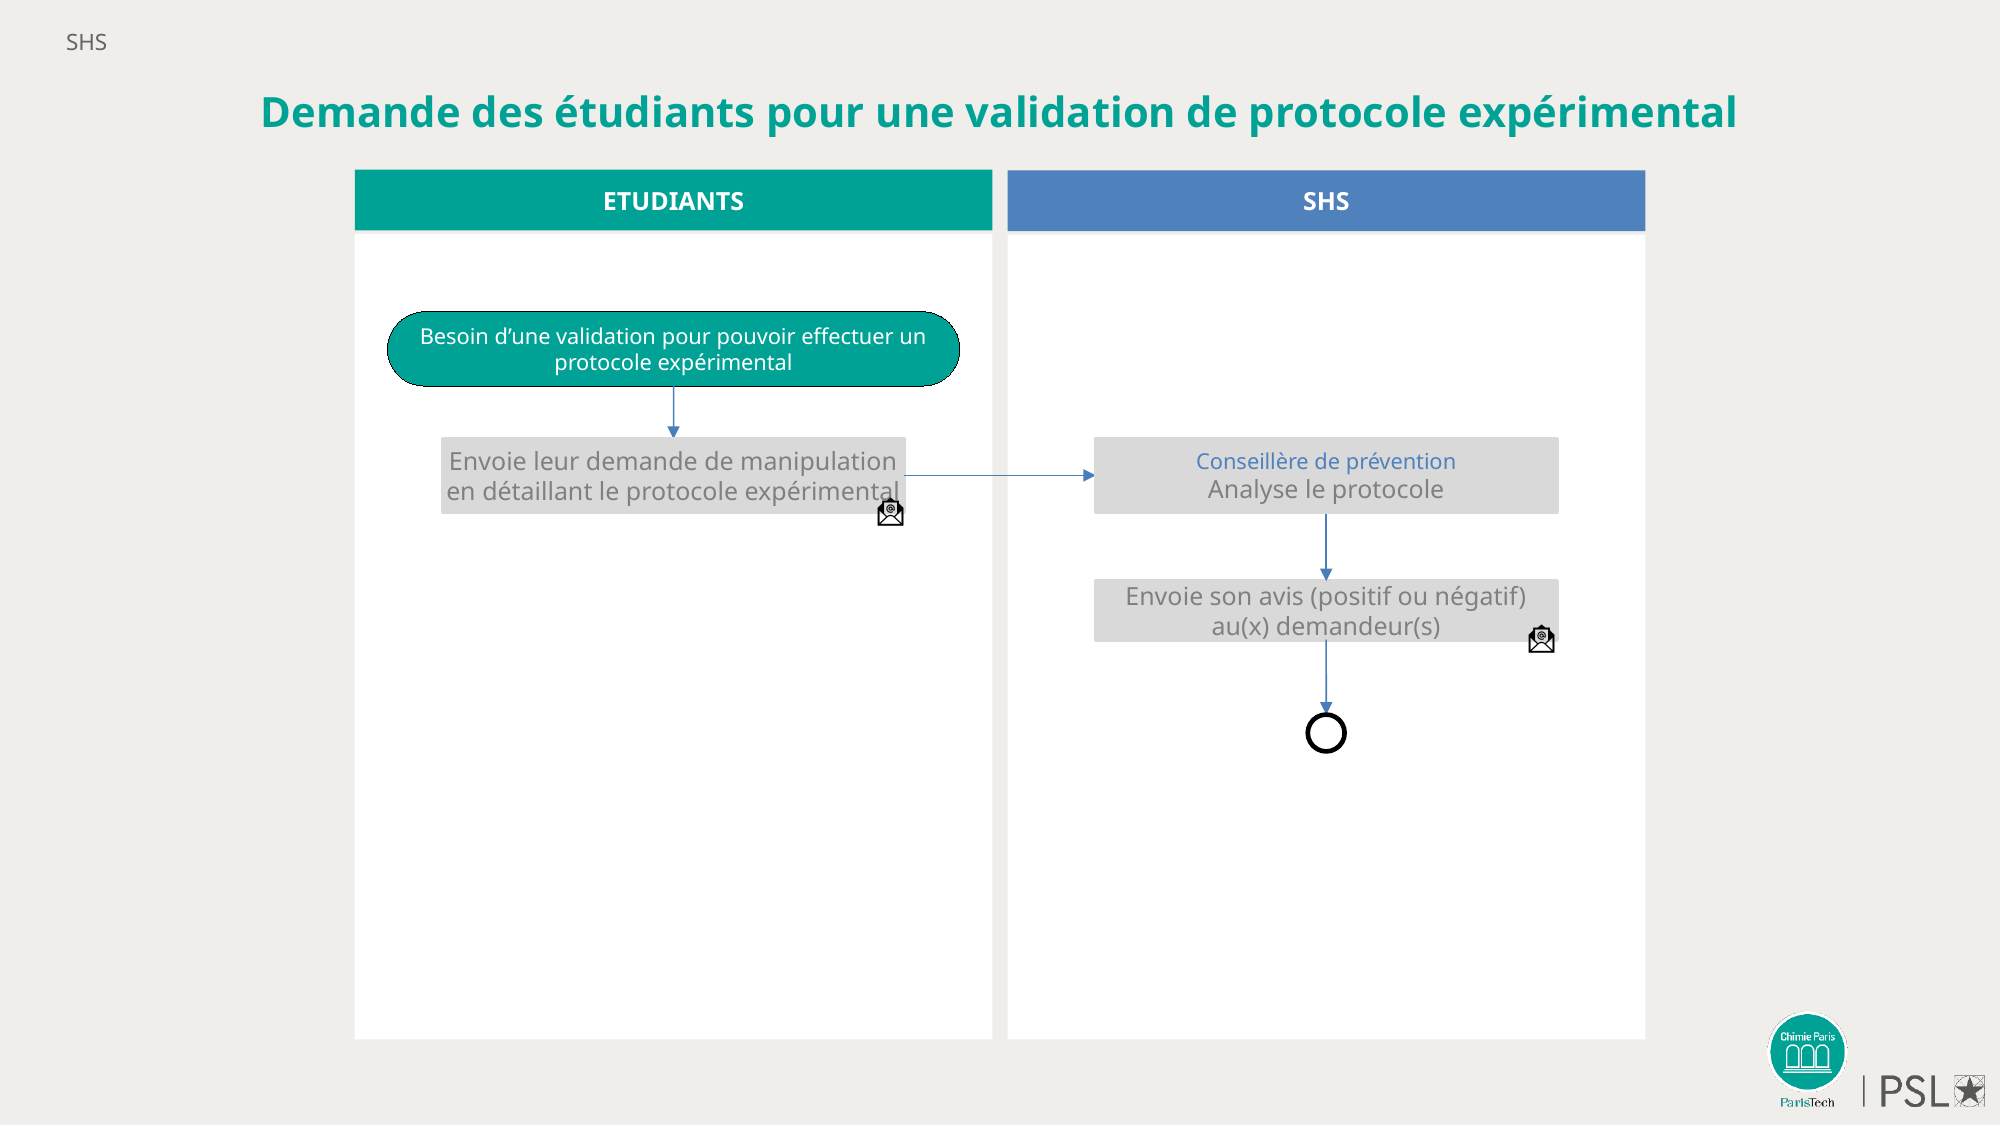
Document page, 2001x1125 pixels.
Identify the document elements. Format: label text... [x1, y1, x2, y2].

title Demande des étudiants pour une validation de protocole expérimental [149, 75, 1851, 147]
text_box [1007, 169, 1646, 1040]
picture [875, 496, 906, 527]
picture [1526, 623, 1557, 654]
picture [1767, 1011, 1985, 1107]
list SHS [50, 19, 1047, 55]
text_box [354, 169, 993, 1040]
